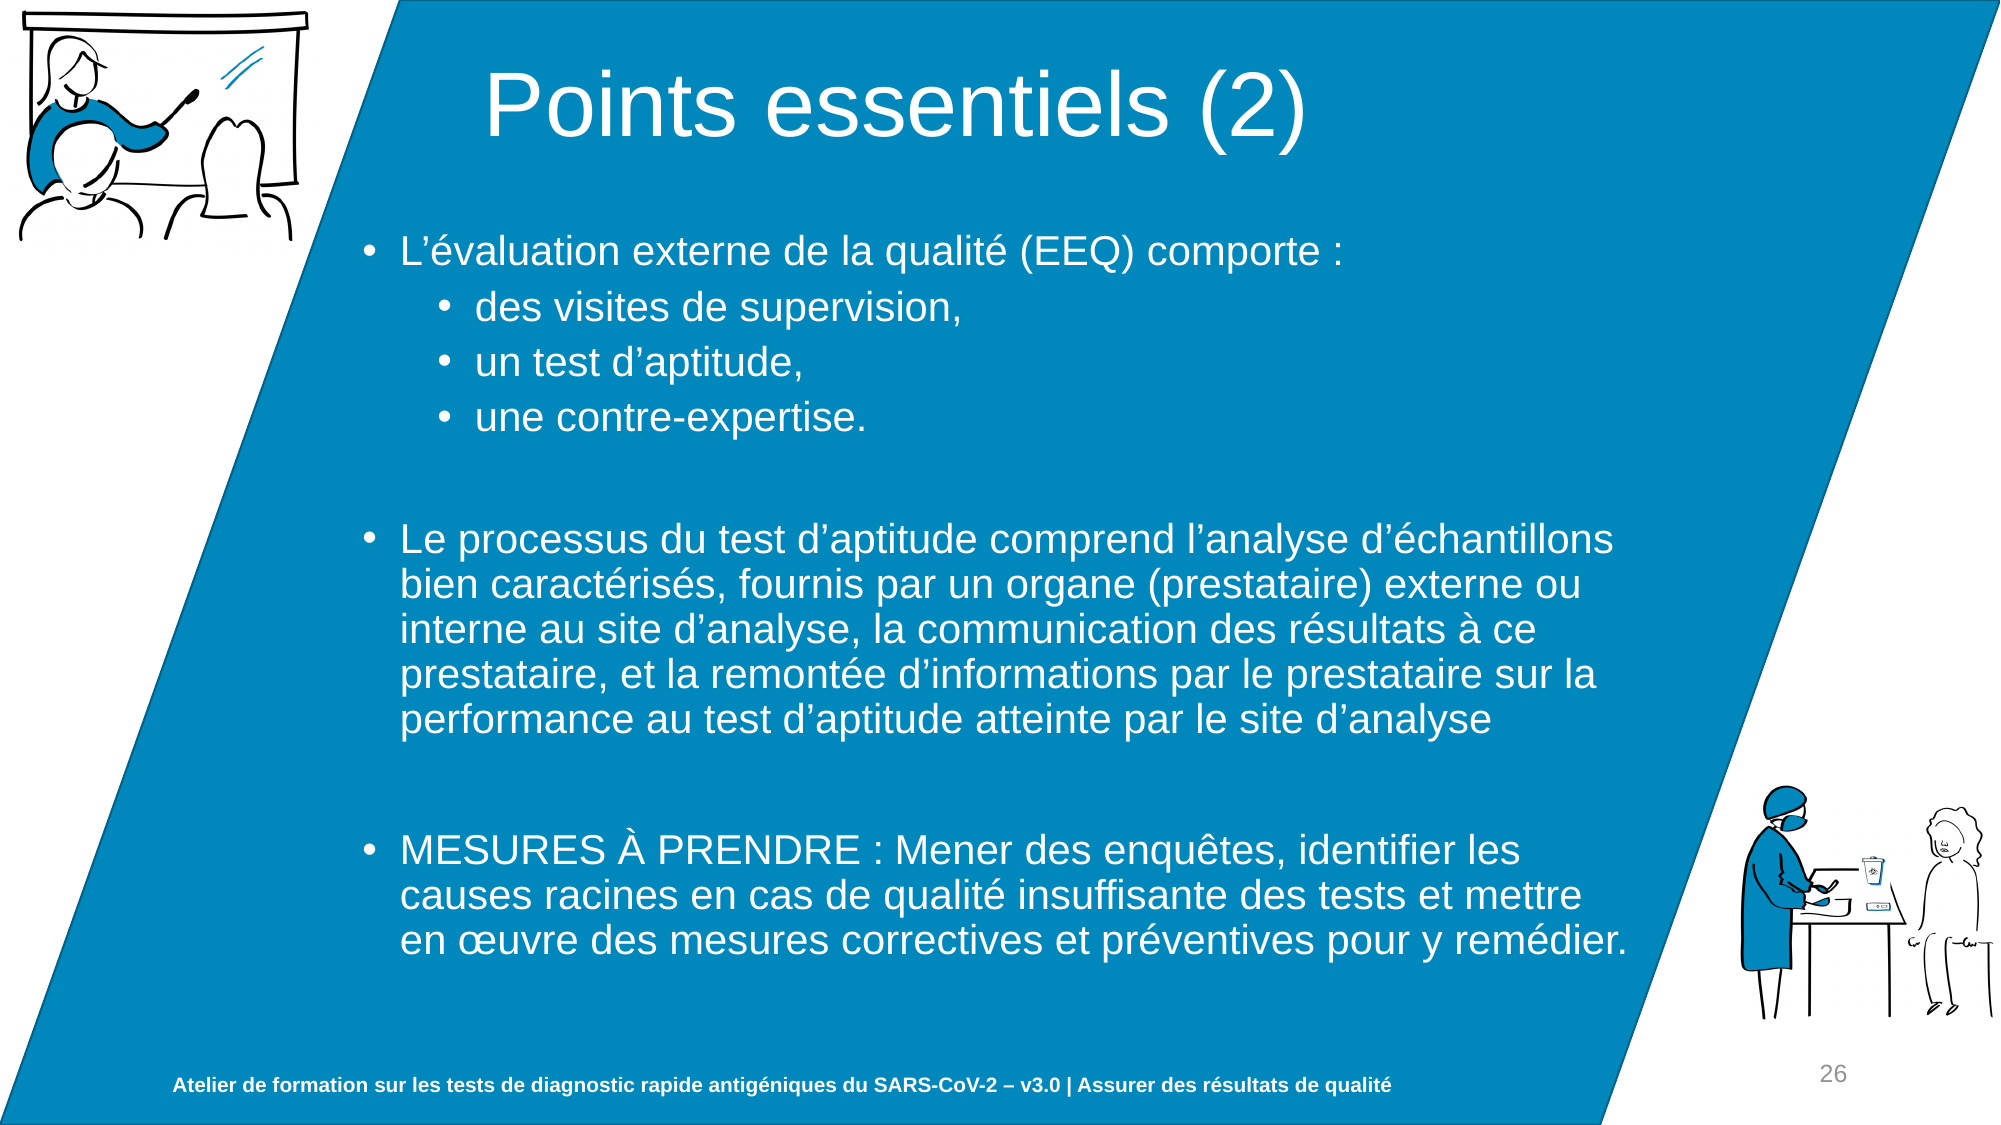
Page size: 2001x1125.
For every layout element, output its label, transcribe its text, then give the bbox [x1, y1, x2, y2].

text_box [0, 0, 2000, 1125]
slide_number 26 [1609, 1042, 1863, 1103]
picture [1736, 777, 1994, 1025]
picture [0, 0, 325, 255]
text_box L’évaluation externe de la qualité (EEQ) comporte : des visites de supervision, un test d’aptitude, une contre-expertise. Le processus du test d’aptitude comprend l’analyse d’échantillons bien caractérisés, fournis par un organe (prestataire) externe ou interne au site d’analyse, la communication des résultats à ce prestataire, et la remontée d’informations par le prestataire sur la performance au test d’aptitude atteinte par le site d’analyse MESURES À PRENDRE : Mener des enquêtes, identifier les causes racines en cas de qualité insuffisante des tests et mettre en œuvre des mesures correctives et préventives pour y remédier. [347, 222, 1650, 719]
text_box Points essentiels (2) [468, 49, 1413, 205]
footer Atelier de formation sur les tests de diagnostic rapide antigéniques du SARS-CoV-2 – v3.0 | Assurer des résultats de qualité [137, 1042, 1427, 1125]
